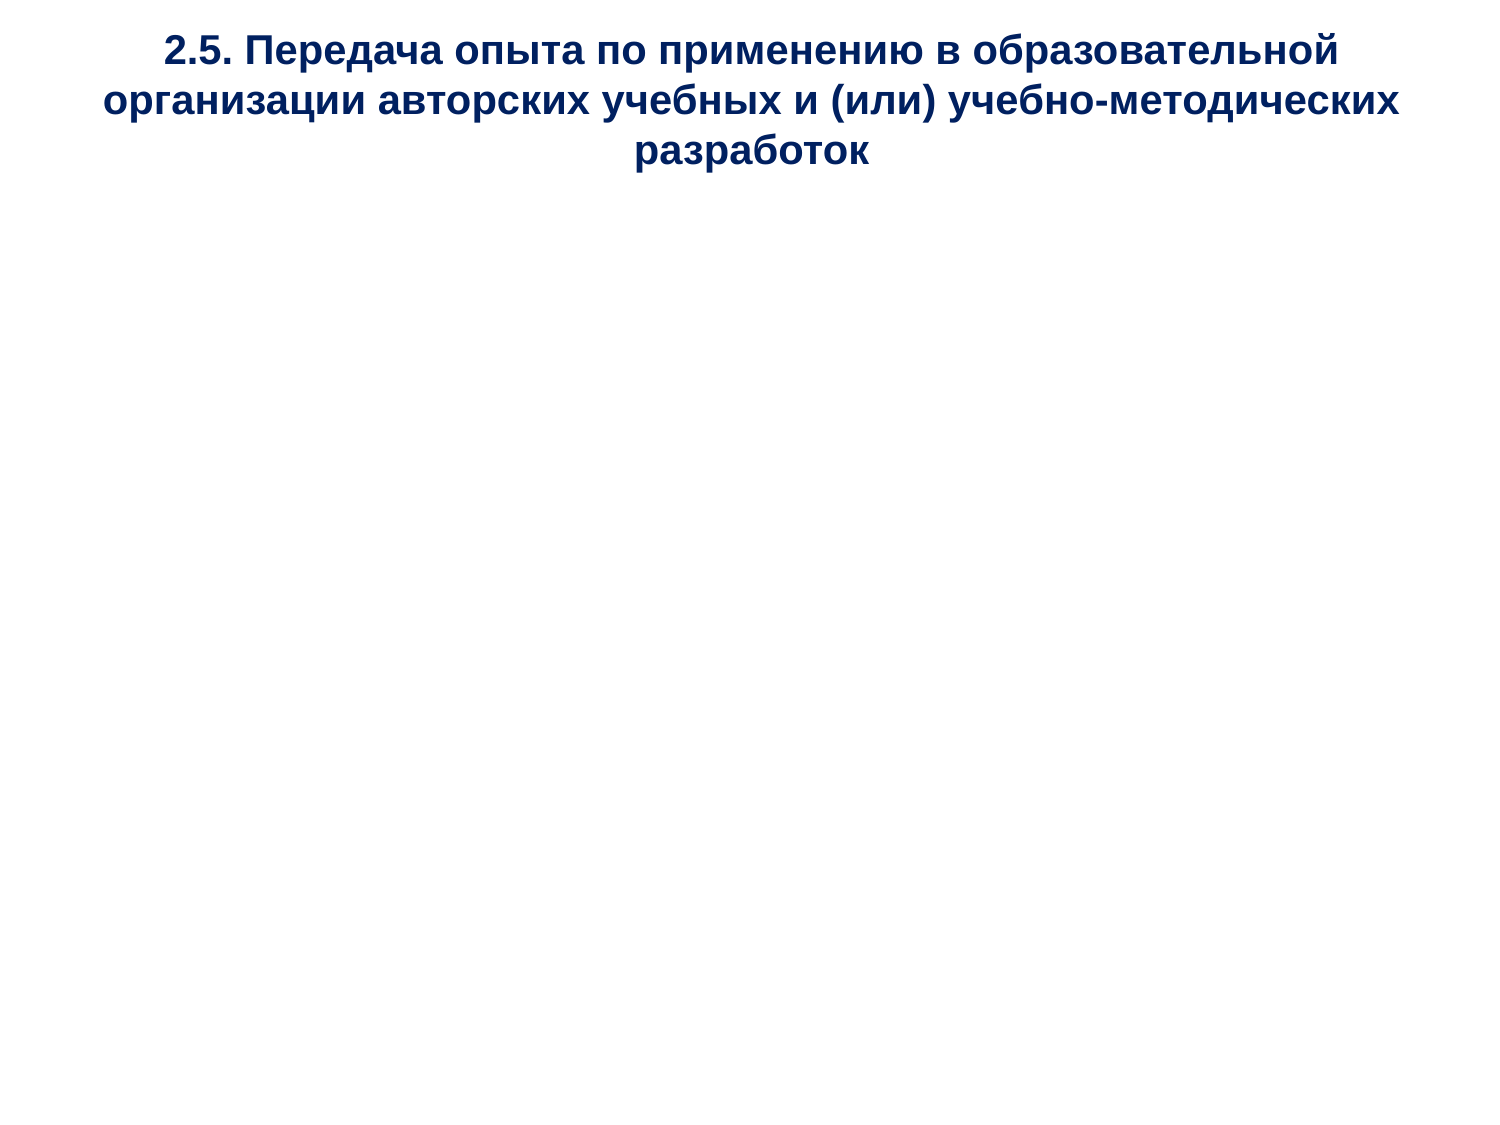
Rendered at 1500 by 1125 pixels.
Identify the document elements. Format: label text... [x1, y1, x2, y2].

title 2.5. Передача опыта по применению в образовательной организации авторских учебных и (или) учебно-методических разработок [76, 0, 1427, 197]
